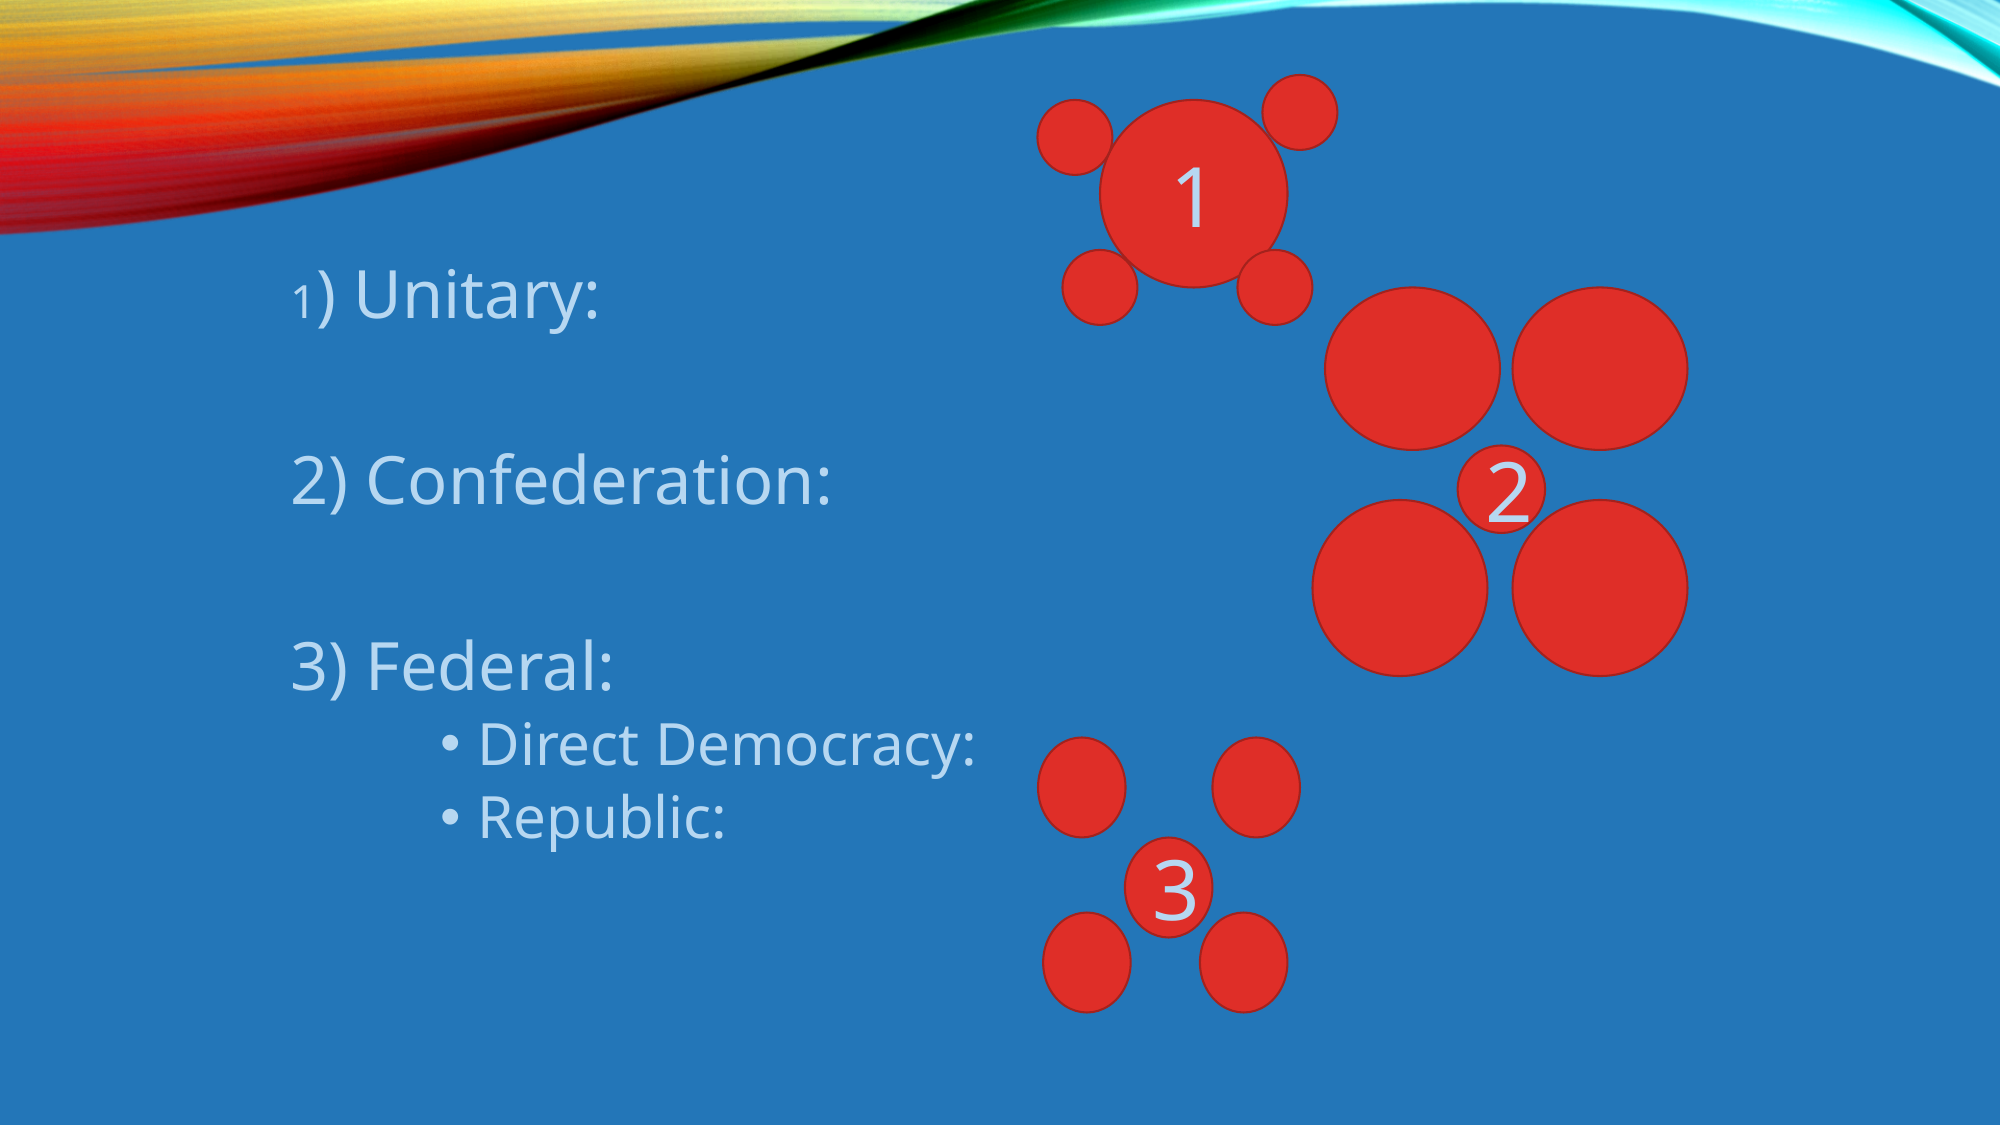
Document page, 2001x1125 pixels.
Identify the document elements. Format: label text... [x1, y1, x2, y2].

text_box 2 [1456, 444, 1547, 535]
text_box 1 [1098, 98, 1289, 289]
text_box [1211, 736, 1302, 839]
text_box [1261, 73, 1339, 151]
text_box [1036, 736, 1127, 839]
text_box [1061, 248, 1139, 326]
picture [0, 0, 2000, 237]
text_box [1198, 911, 1289, 1014]
text_box [1311, 498, 1489, 678]
text_box [1511, 286, 1689, 451]
text_box [1236, 248, 1314, 326]
text_box 3 [1123, 836, 1214, 939]
text_box [1042, 911, 1132, 1014]
text_box [1511, 498, 1689, 678]
text_box [1323, 286, 1502, 451]
text_box [1036, 98, 1114, 176]
list 1) Unitary: 2) Confederation: 3) Federal: Direct Democracy: Republic: [275, 37, 1000, 1125]
